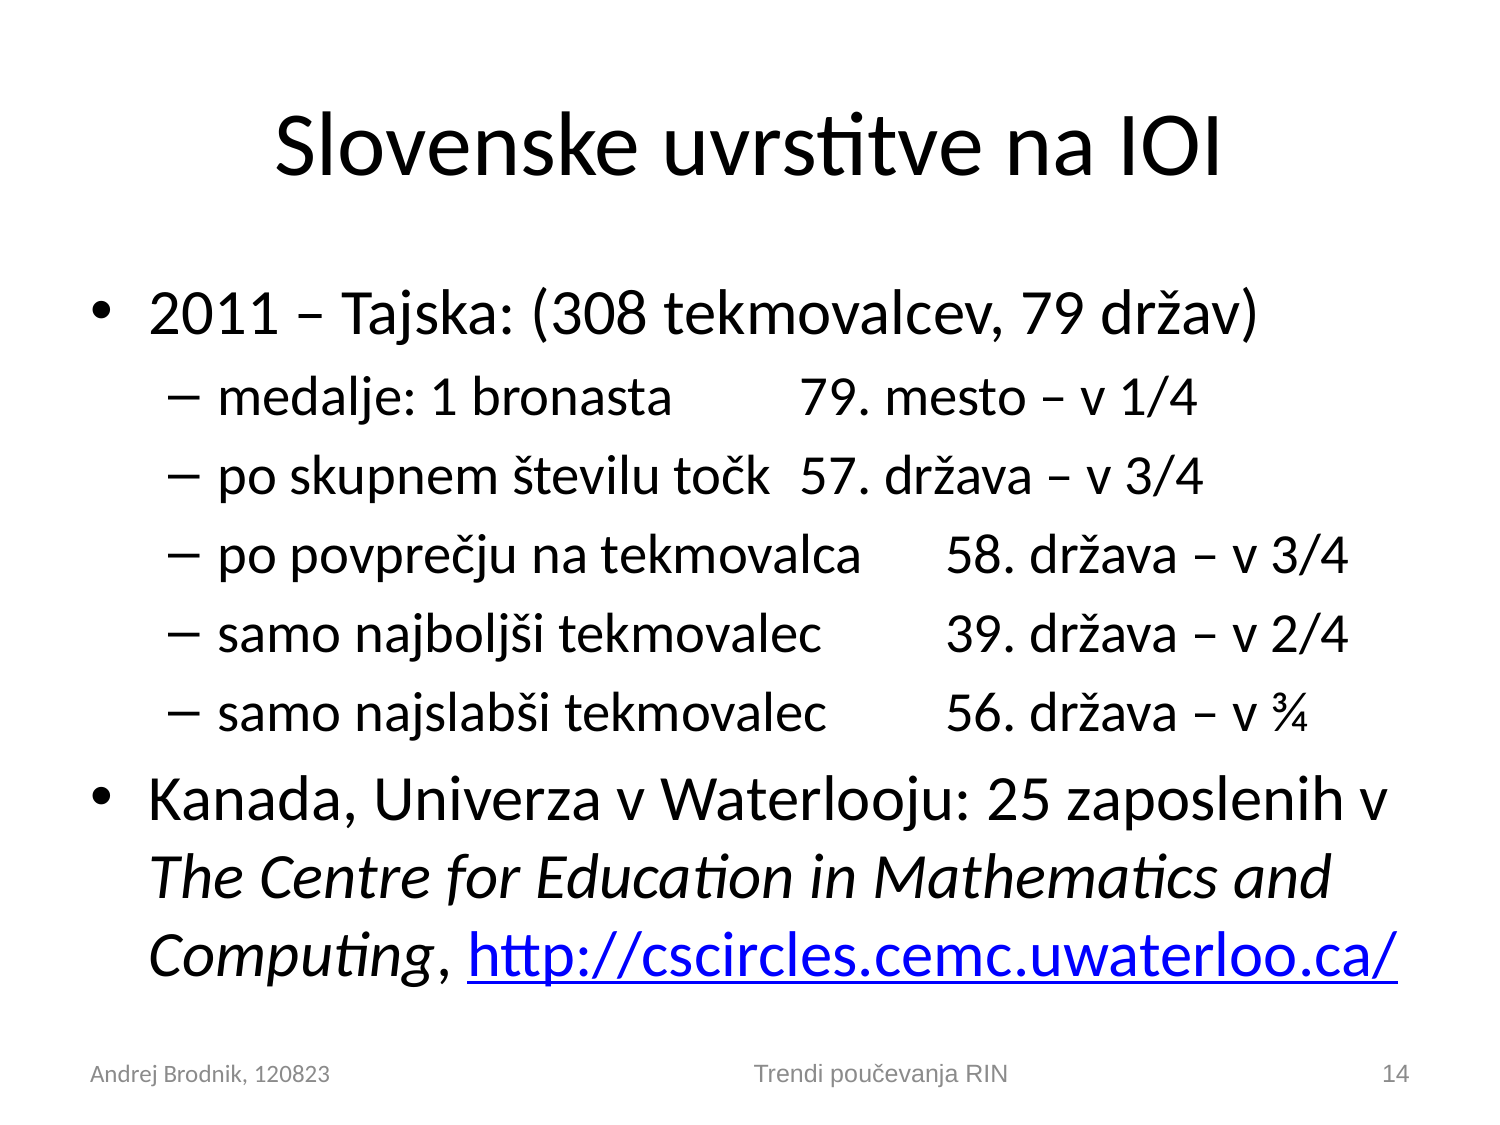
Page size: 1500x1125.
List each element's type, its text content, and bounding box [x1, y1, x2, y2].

footer Trendi poučevanja RIN [600, 1042, 1163, 1103]
slide_number 13 [1326, 1042, 1425, 1103]
slide_number Andrej Brodnik, 120823 [75, 1042, 562, 1103]
list 2011 – Tajska: (308 tekmovalcev, 79 držav) medalje: 1 bronasta 79. mesto – v 1/4 po skupnem številu točk 57. država – v 3/4 po povprečju na tekmovalca 58. država – v 3/4 samo najboljši tekmovalec 39. država – v 2/4 samo najslabši tekmovalec 56. država – v ¾ Kanada, Univerza v Waterlooju: 25 zaposlenih v The Centre for Education in Mathematics and Computing, http://cscircles.cemc.uwaterloo.ca/ [75, 262, 1425, 1005]
title Slovenske uvrstitve na IOI [75, 45, 1425, 233]
